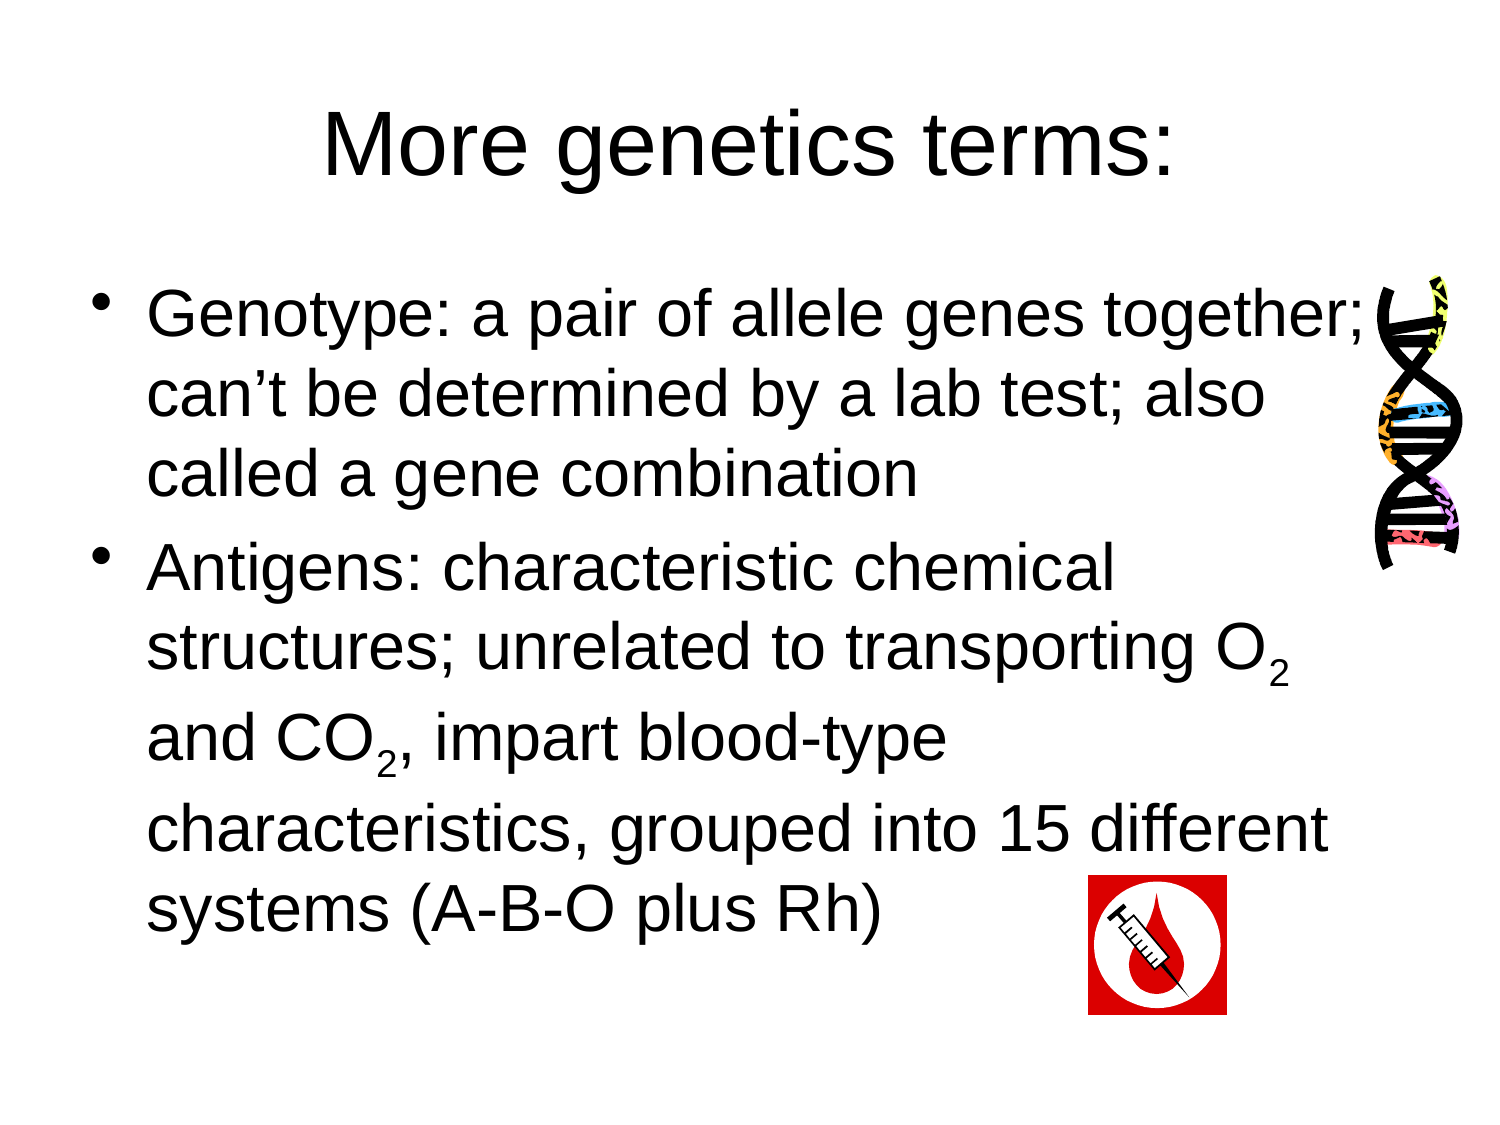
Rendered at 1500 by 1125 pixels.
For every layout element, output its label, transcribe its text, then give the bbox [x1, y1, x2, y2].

title More genetics terms: [75, 45, 1425, 233]
picture [1087, 874, 1228, 1015]
picture [1374, 274, 1463, 571]
list Genotype: a pair of allele genes together; can’t be determined by a lab test; also called a gene combination Antigens: characteristic chemical structures; unrelated to transporting O2 and CO2, impart blood-type characteristics, grouped into 15 different systems (A-B-O plus Rh) [75, 262, 1425, 1005]
